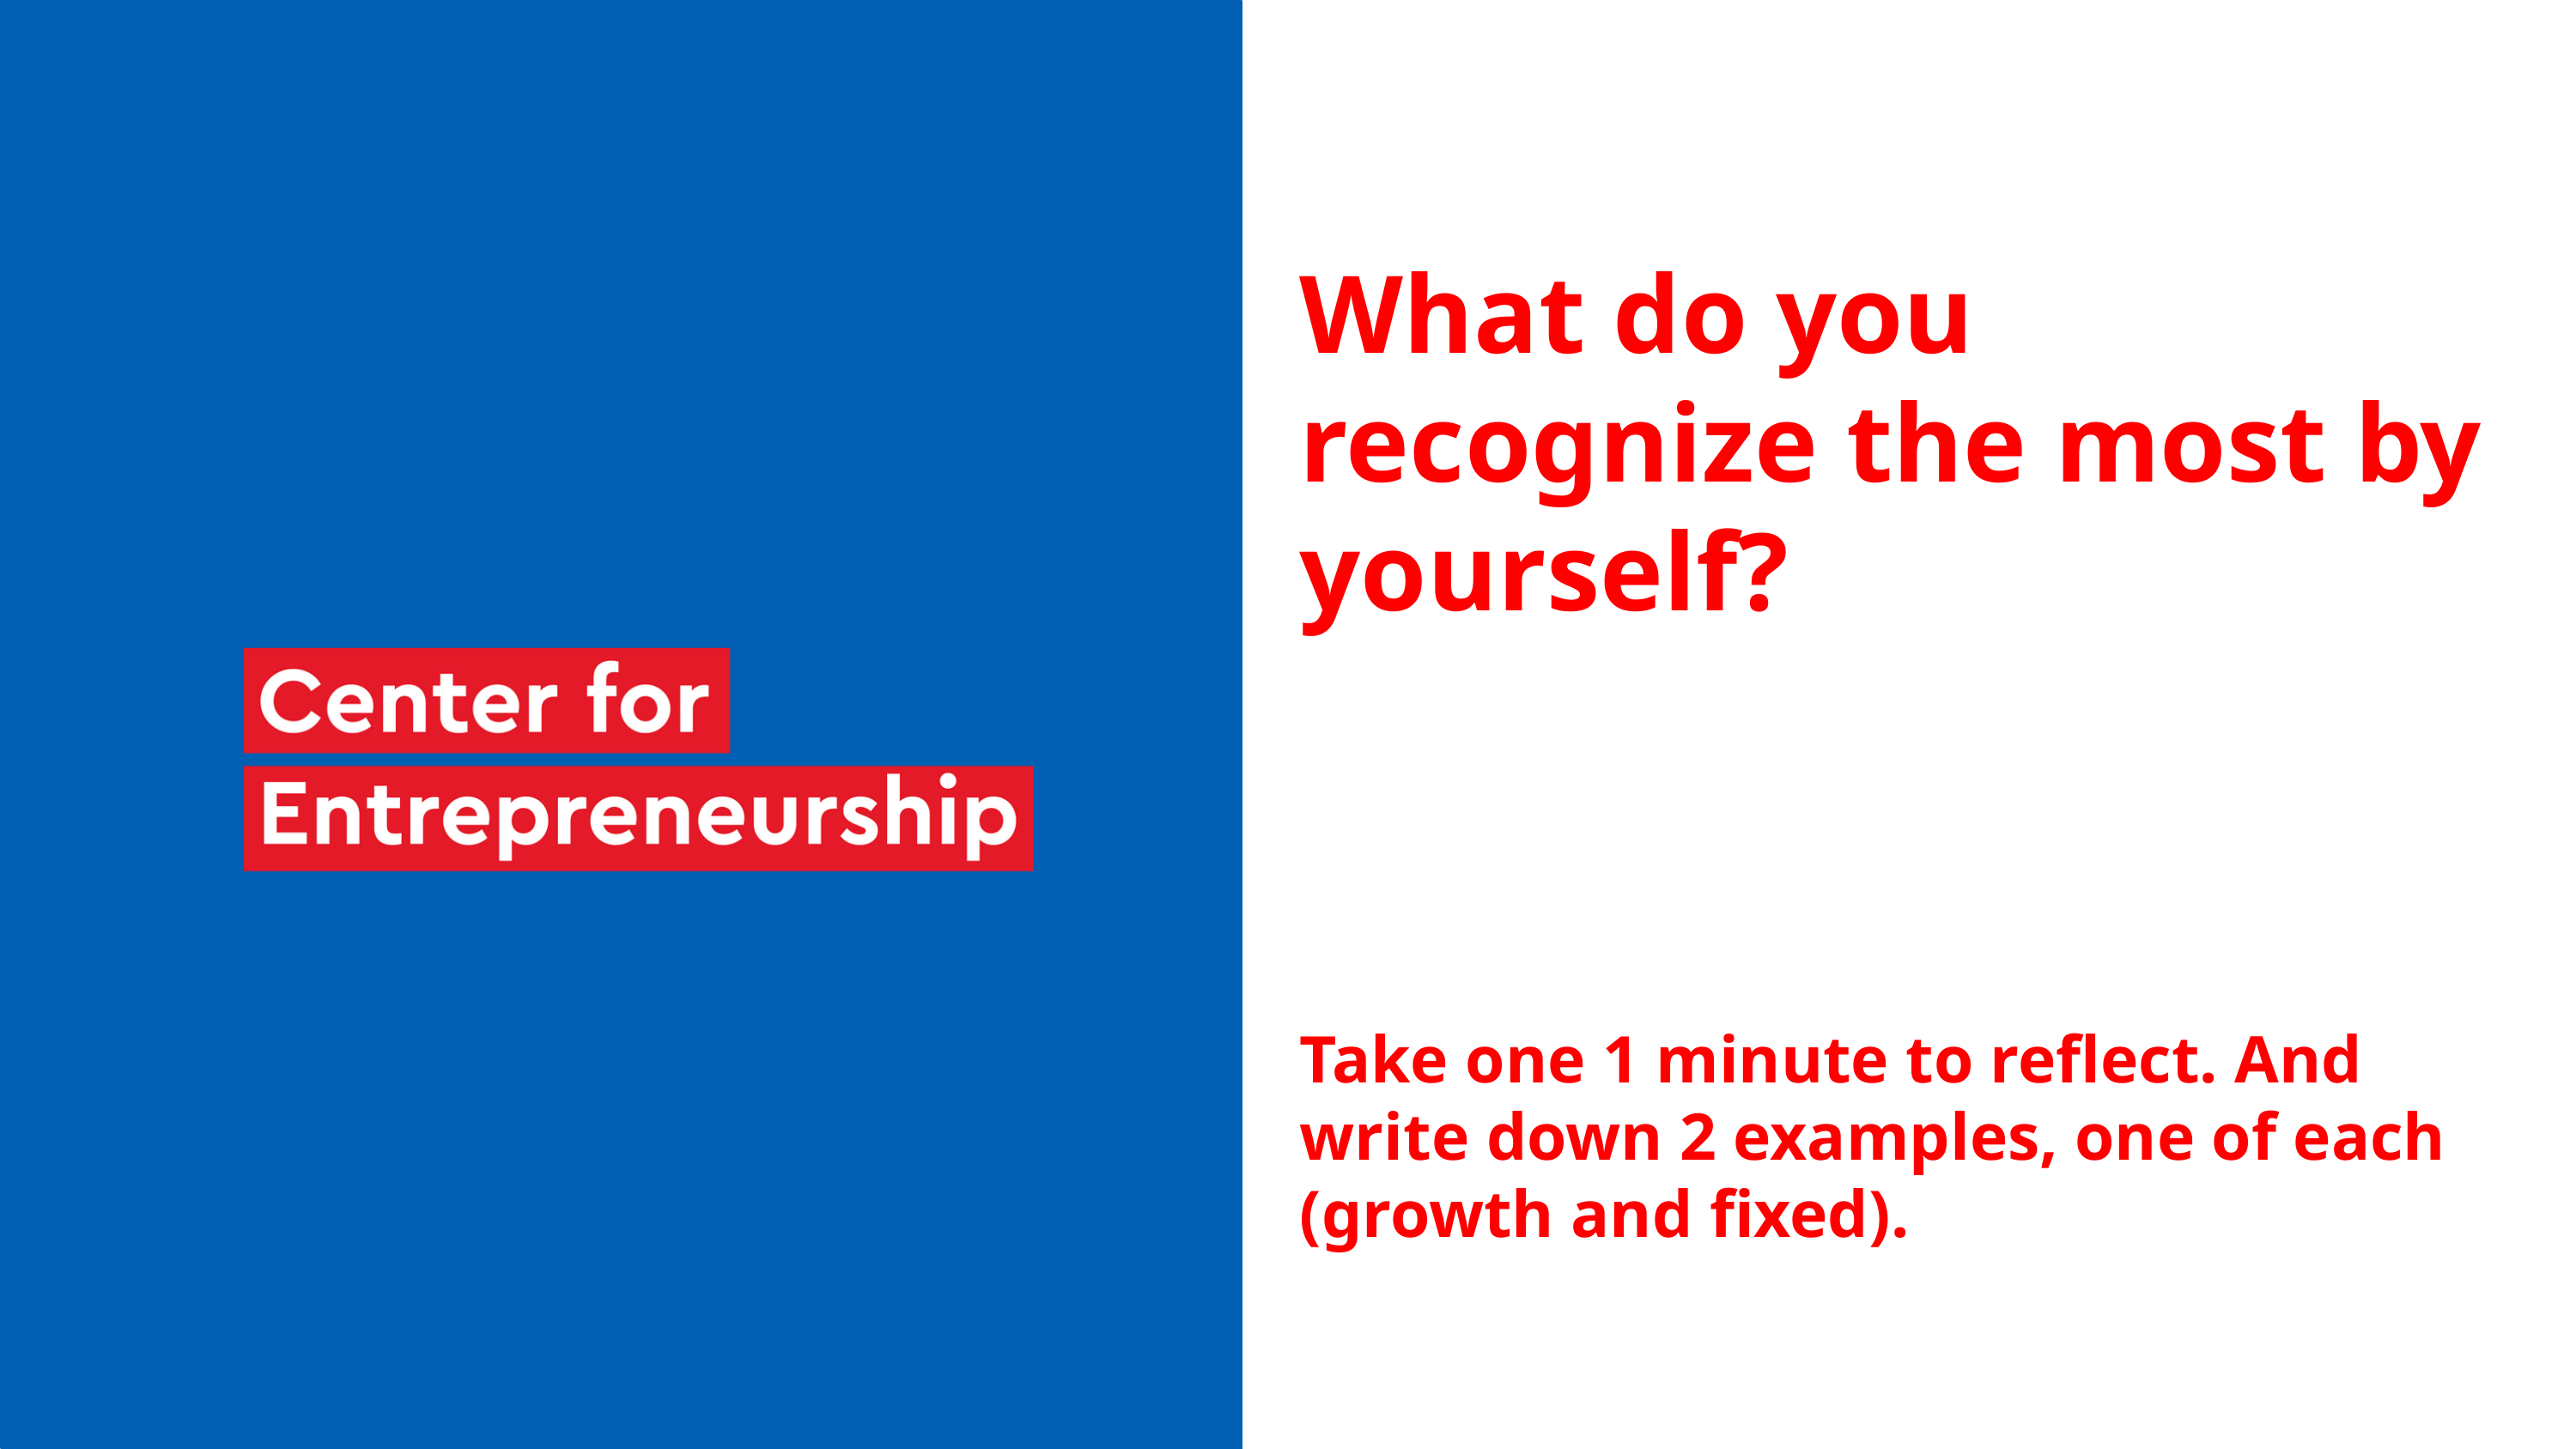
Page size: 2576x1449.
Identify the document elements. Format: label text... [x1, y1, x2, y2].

text_box [0, 0, 1242, 1449]
text_box What do you recognize the most by yourself? Take one 1 minute to reflect. And write down 2 examples, one of each (growth and fixed). [1286, 110, 2533, 1449]
text_box [73, 363, 1210, 1221]
